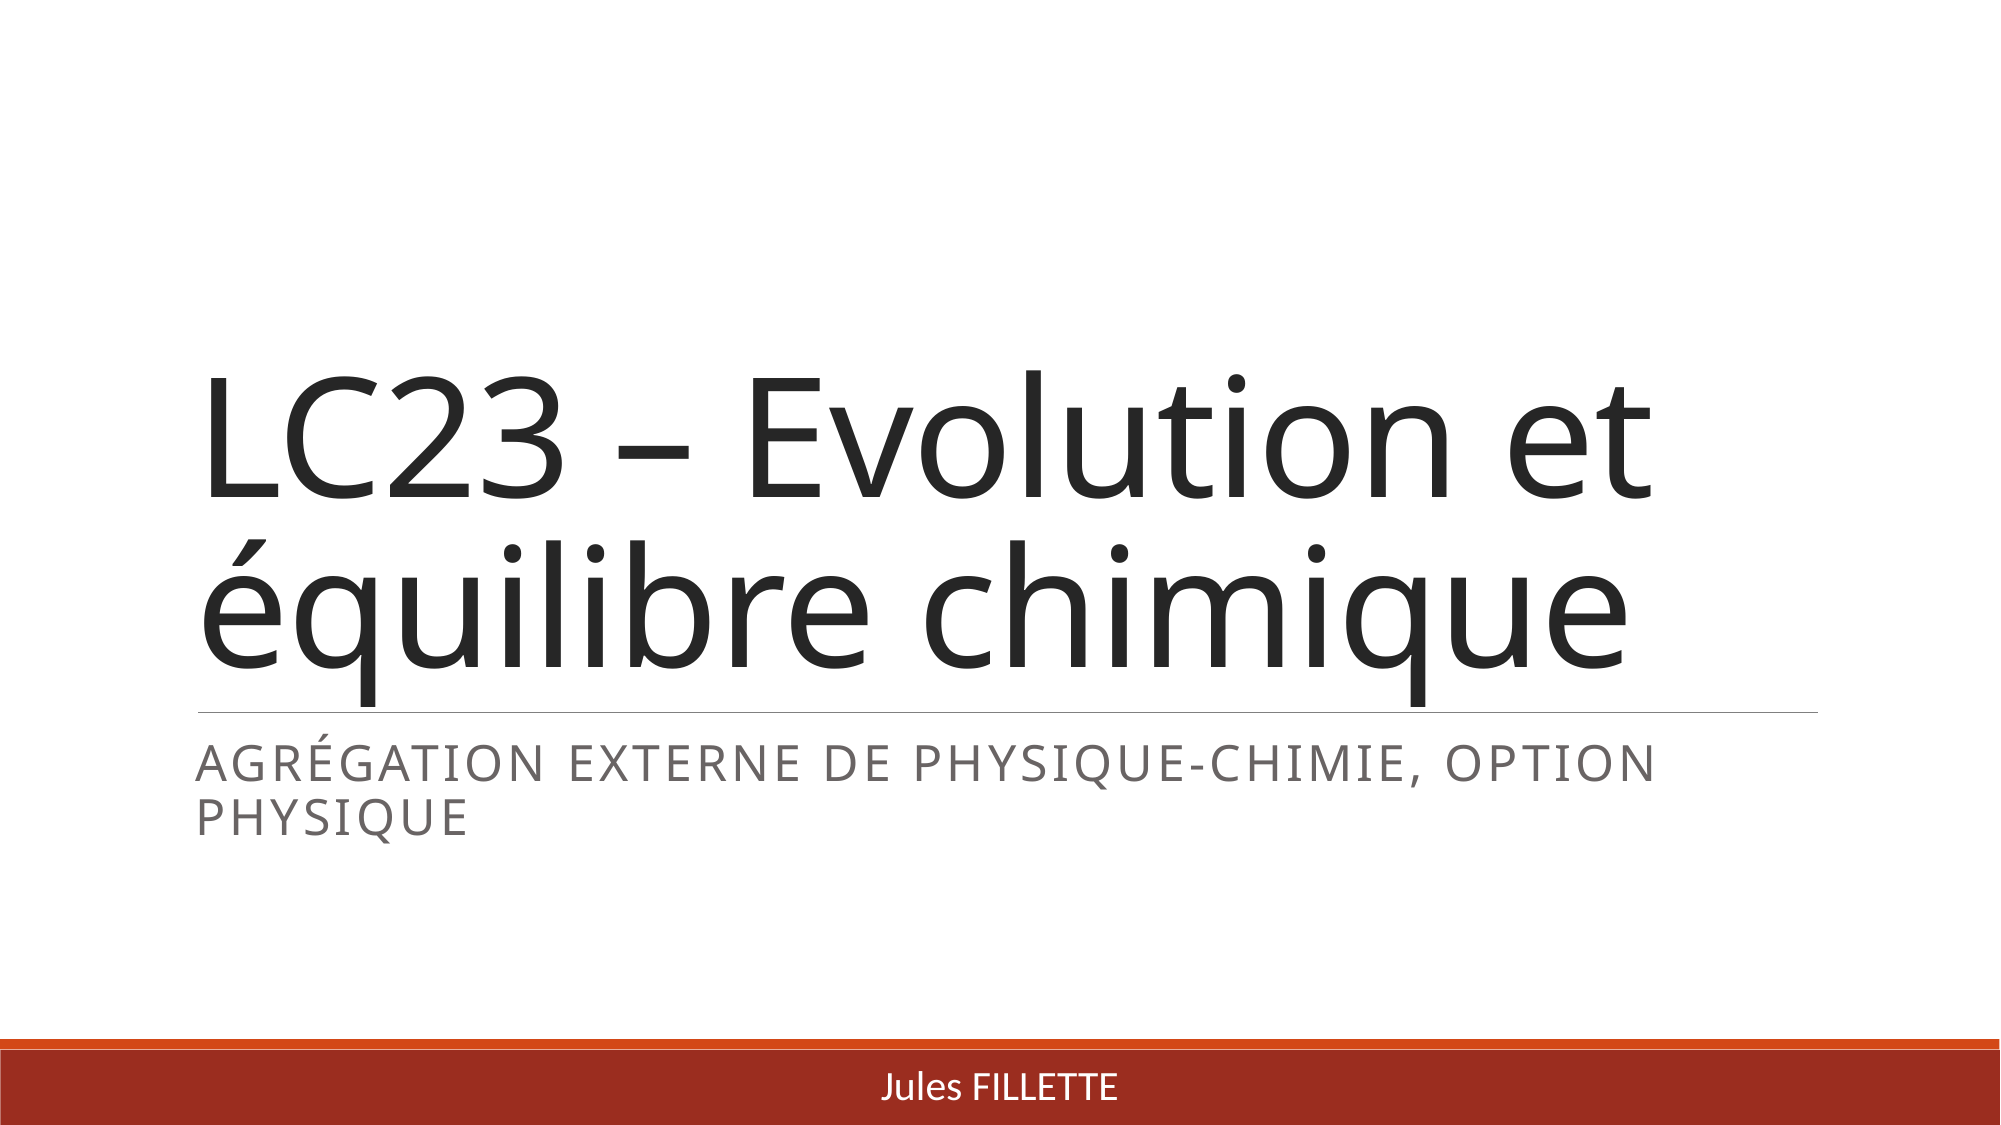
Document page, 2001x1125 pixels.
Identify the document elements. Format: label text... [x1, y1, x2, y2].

text_box Jules FILLETTE [0, 1056, 2000, 1125]
subtitle Agrégation externe de Physique-chimie, option Physique [180, 730, 1831, 919]
title LC23 – Evolution et équilibre chimique [180, 124, 1830, 710]
